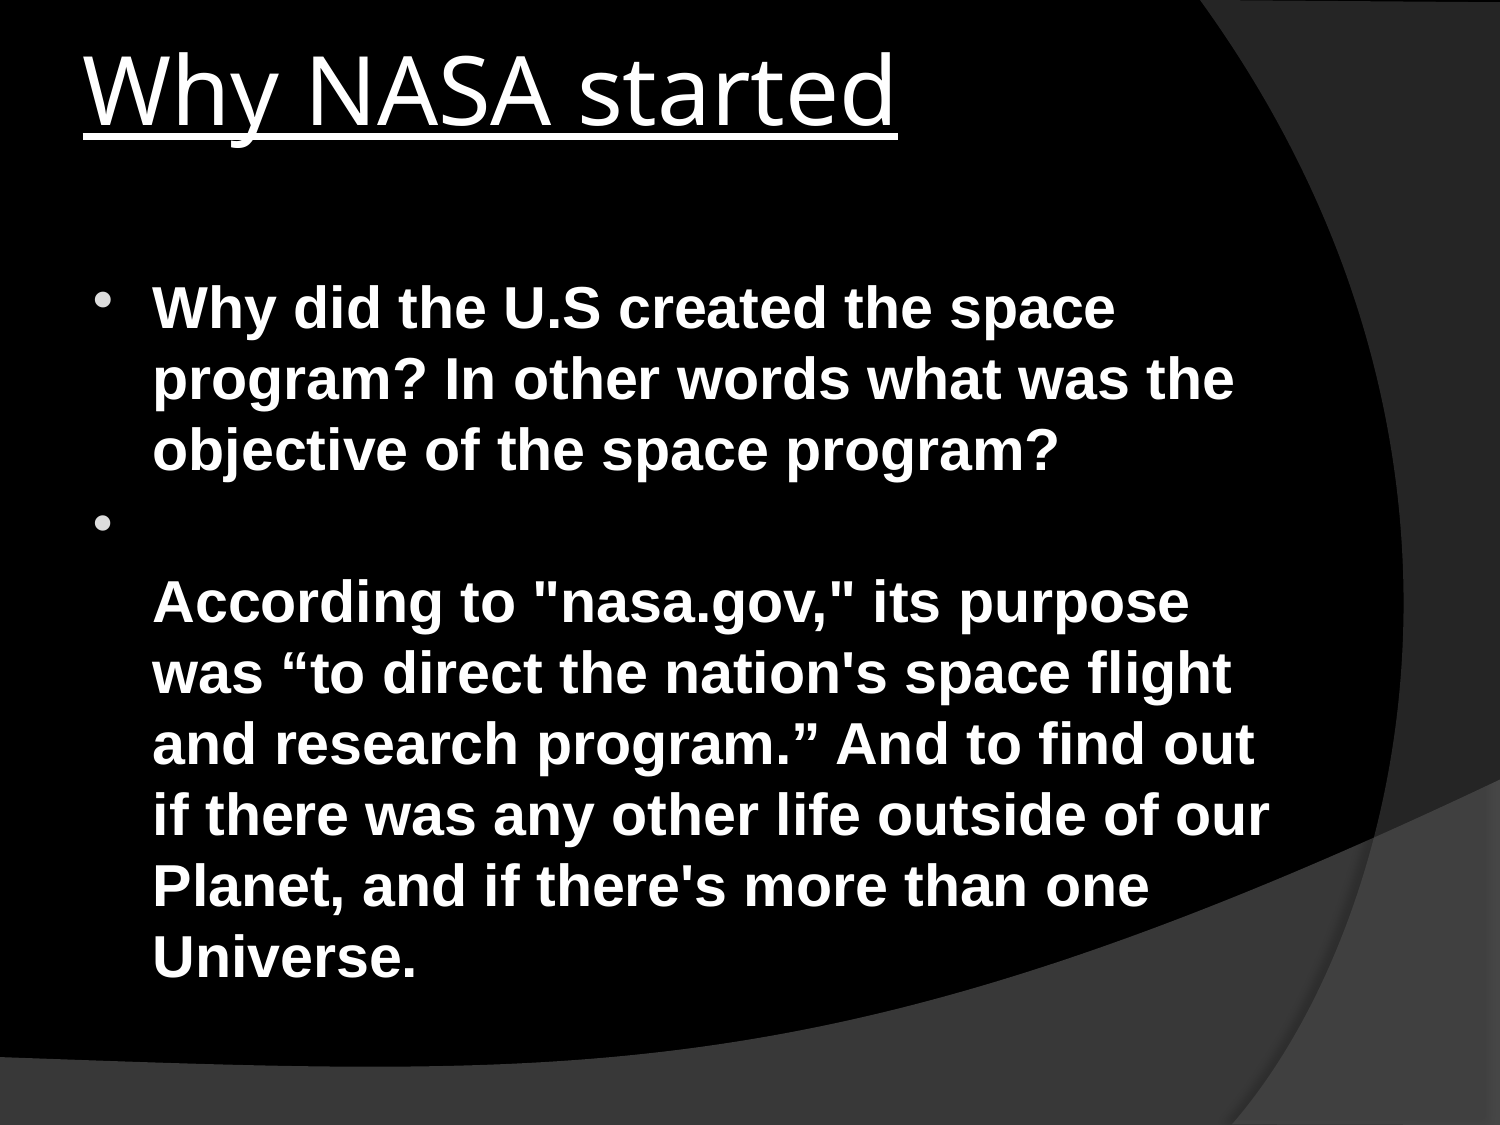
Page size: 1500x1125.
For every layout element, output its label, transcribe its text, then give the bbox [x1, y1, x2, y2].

title Why NASA started [75, 0, 1425, 175]
list Why did the U.S created the space program? In other words what was the objective of the space program? According to "nasa.gov," its purpose was “to direct the nation's space flight and research program.” And to find out if there was any other life outside of our Planet, and if there's more than one Universe. [75, 262, 1300, 1005]
